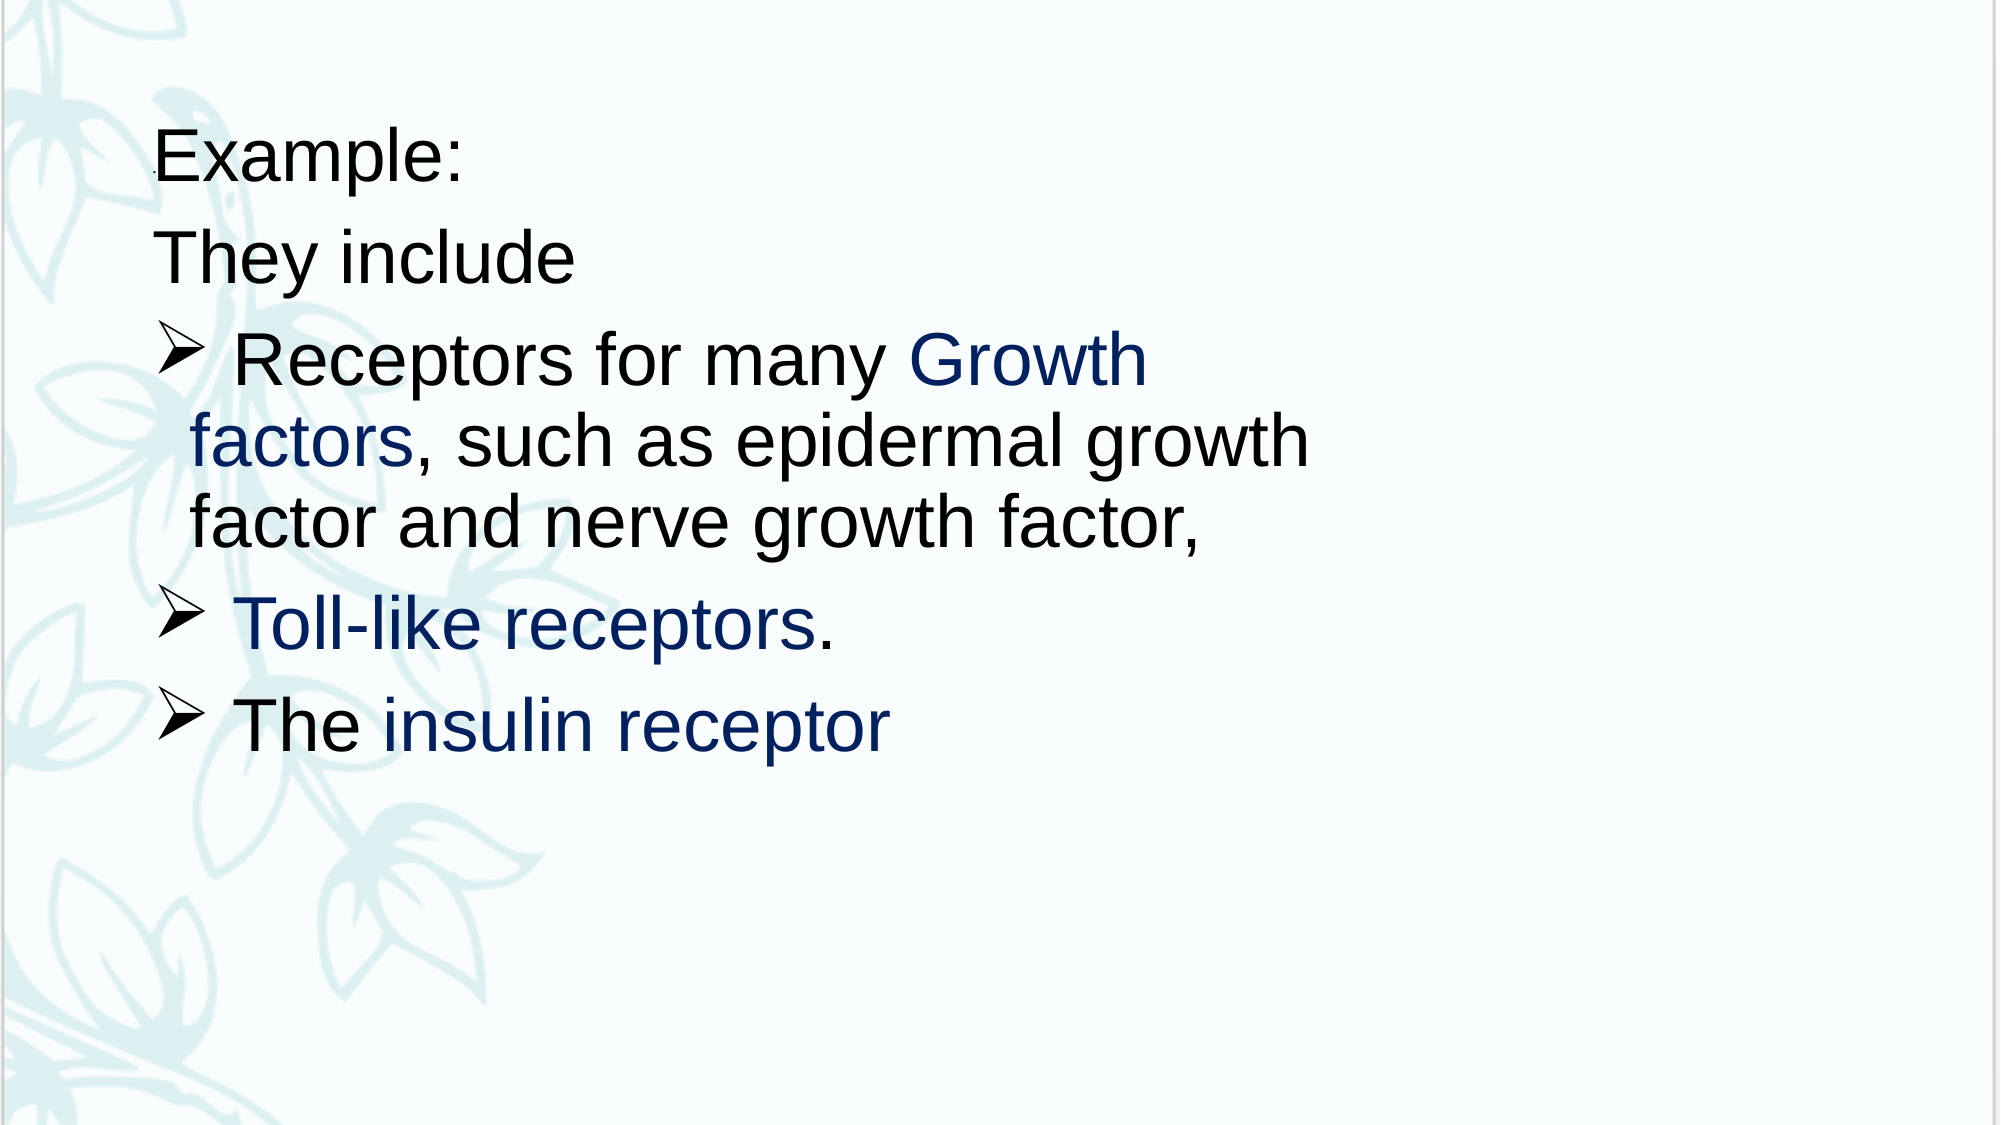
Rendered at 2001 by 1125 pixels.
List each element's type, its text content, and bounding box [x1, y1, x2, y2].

list Example: They include Receptors for many Growth factors, such as epidermal growth factor and nerve growth factor, Toll-like receptors. The insulin receptor [137, 109, 1339, 1014]
title . [137, 59, 1863, 278]
picture [0, 0, 2001, 1125]
